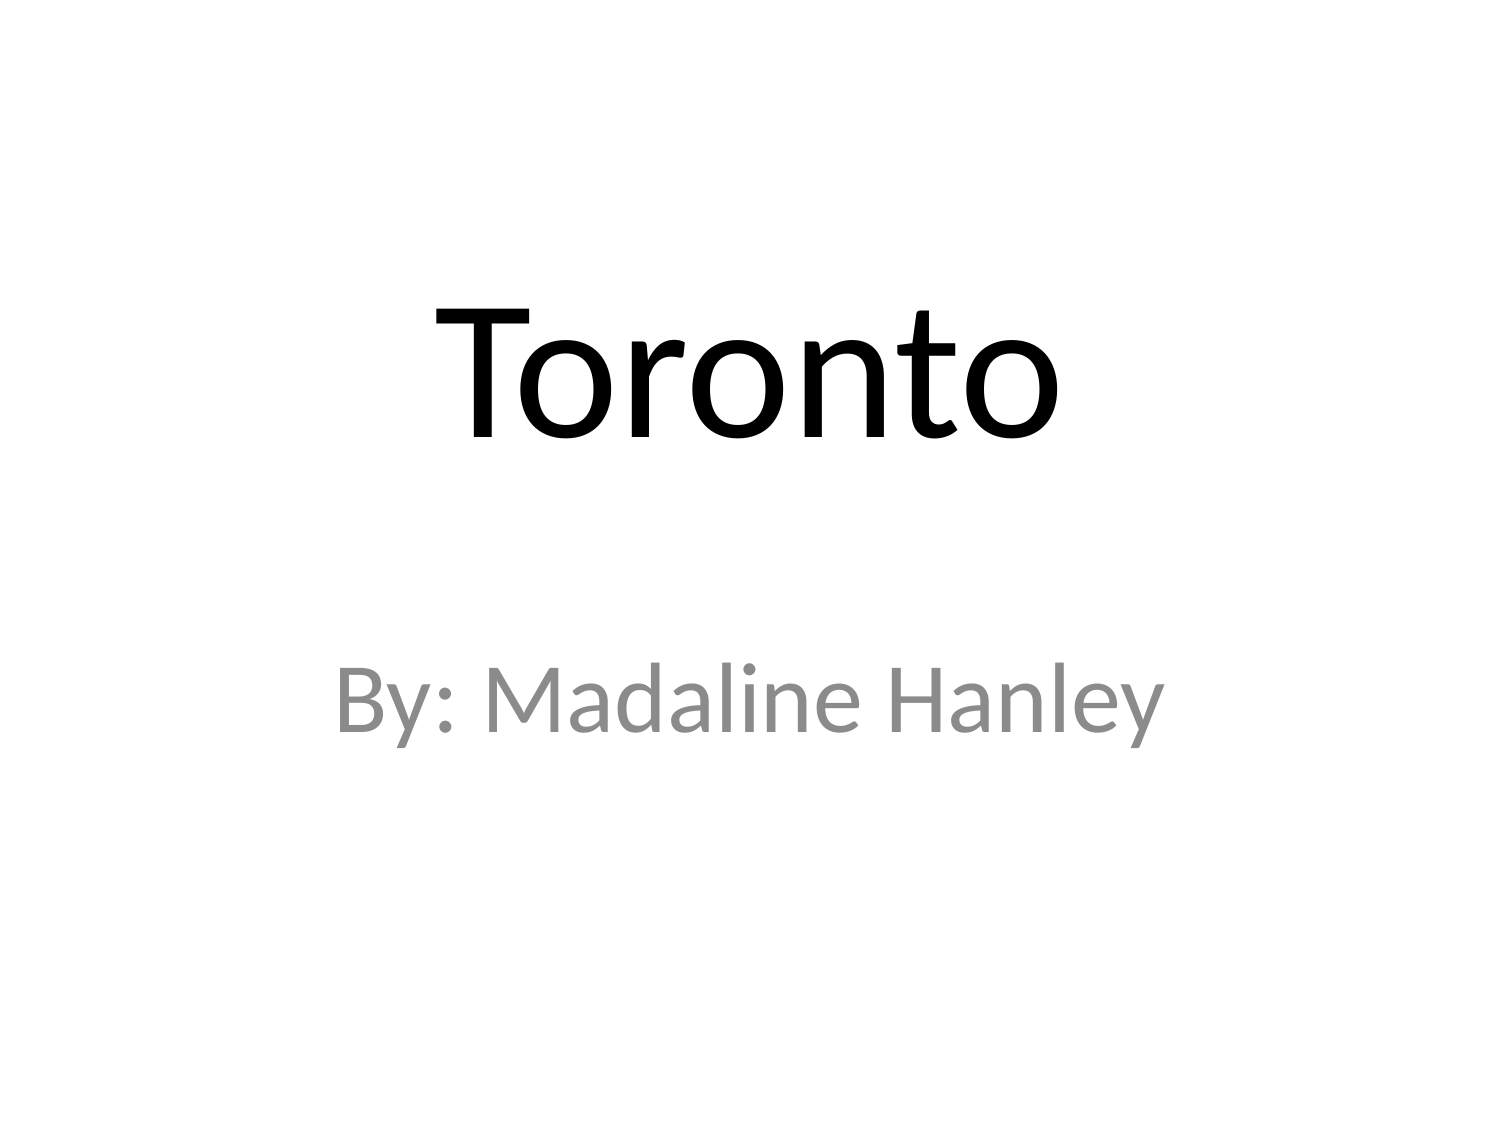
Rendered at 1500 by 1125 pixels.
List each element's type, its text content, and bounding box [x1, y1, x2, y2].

title Toronto [112, 149, 1388, 566]
subtitle By: Madaline Hanley [225, 624, 1275, 913]
